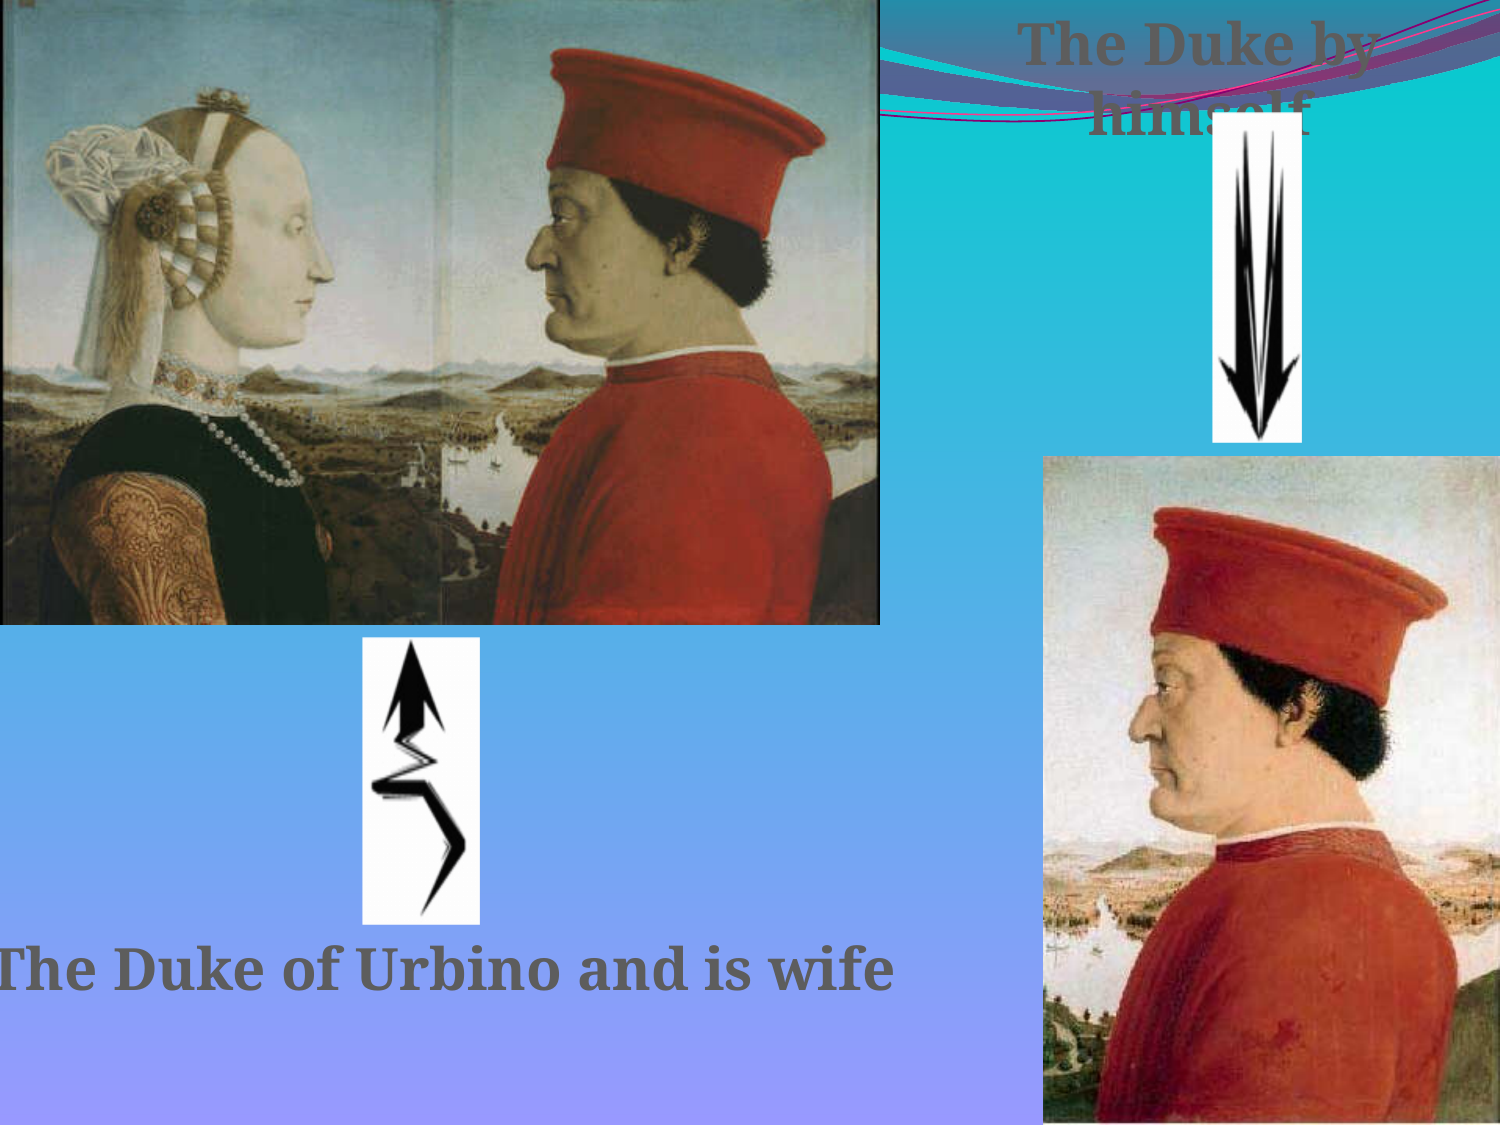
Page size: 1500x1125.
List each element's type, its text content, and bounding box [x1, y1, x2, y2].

text_box The Duke by himself [899, 0, 1500, 155]
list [0, 0, 880, 626]
picture [362, 637, 480, 926]
picture [1043, 455, 1500, 1125]
picture [1212, 112, 1302, 443]
text_box The Duke of Urbino and is wife [0, 924, 912, 1010]
